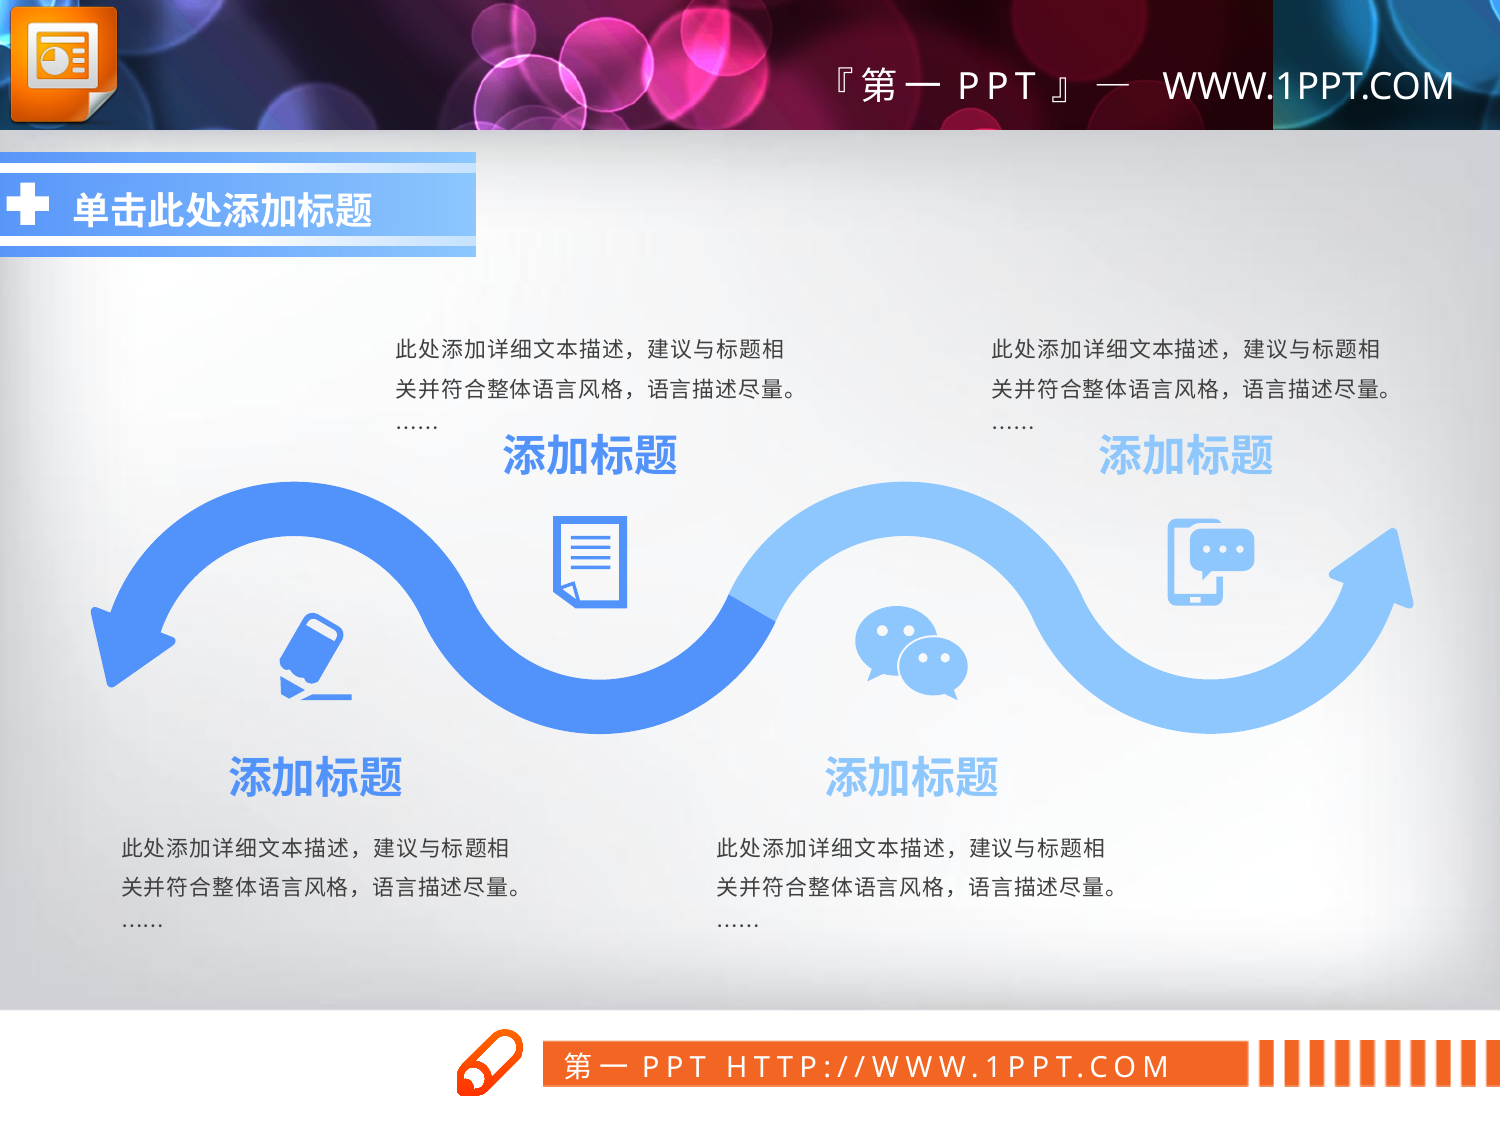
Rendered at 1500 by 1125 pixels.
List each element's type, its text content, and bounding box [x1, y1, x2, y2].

text_box [0, 163, 476, 173]
picture [543, 1040, 1500, 1087]
text_box [0, 246, 476, 257]
text_box [279, 612, 344, 684]
text_box [90, 481, 776, 735]
text_box 此处添加详细文本描述，建议与标题相关并符合整体语言风格，语言描述尽量。…… [121, 821, 511, 940]
text_box 此处添加详细文本描述，建议与标题相关并符合整体语言风格，语言描述尽量。…… [395, 322, 785, 441]
text_box [1167, 518, 1223, 606]
text_box [1189, 528, 1255, 581]
text_box [6, 182, 49, 225]
text_box 单击此处添加标题 [57, 179, 390, 240]
text_box 添加标题 [475, 427, 705, 480]
text_box 此处添加详细文本描述，建议与标题相关并符合整体语言风格，语言描述尽量。…… [991, 322, 1381, 441]
text_box [0, 173, 476, 236]
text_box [855, 605, 969, 701]
text_box [280, 676, 305, 699]
text_box 添加标题 [201, 749, 431, 803]
text_box [0, 152, 476, 163]
picture [0, 0, 1500, 1012]
text_box [728, 481, 1414, 734]
text_box [300, 694, 352, 701]
text_box [553, 516, 628, 609]
text_box 添加标题 [797, 749, 1027, 803]
text_box 添加标题 [1071, 427, 1301, 480]
text_box [0, 236, 476, 246]
text_box 此处添加详细文本描述，建议与标题相关并符合整体语言风格，语言描述尽量。…… [716, 821, 1107, 940]
